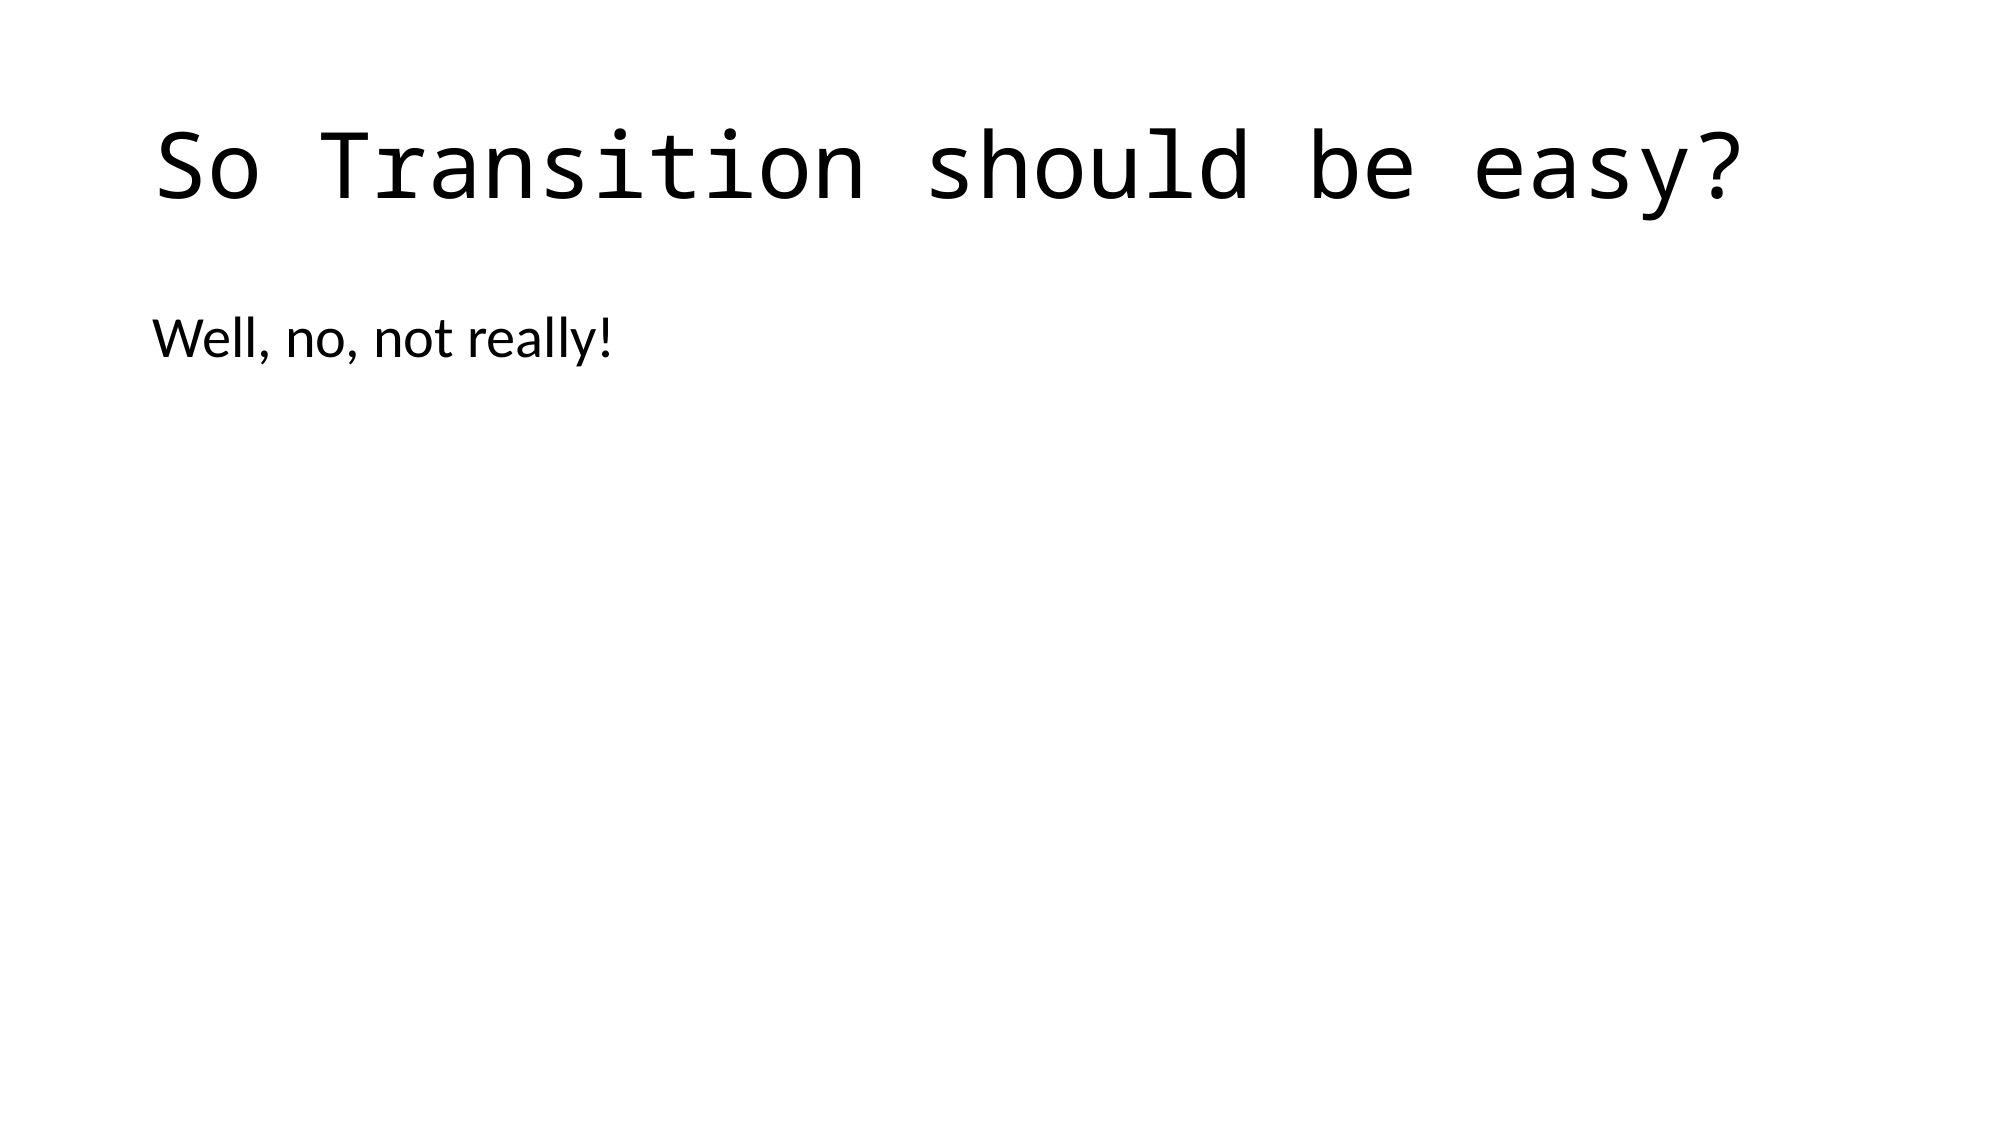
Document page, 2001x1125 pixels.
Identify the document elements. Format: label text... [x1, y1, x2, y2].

title So Transition should be easy? [137, 59, 1863, 278]
list Well, no, not really! [137, 299, 1863, 1014]
